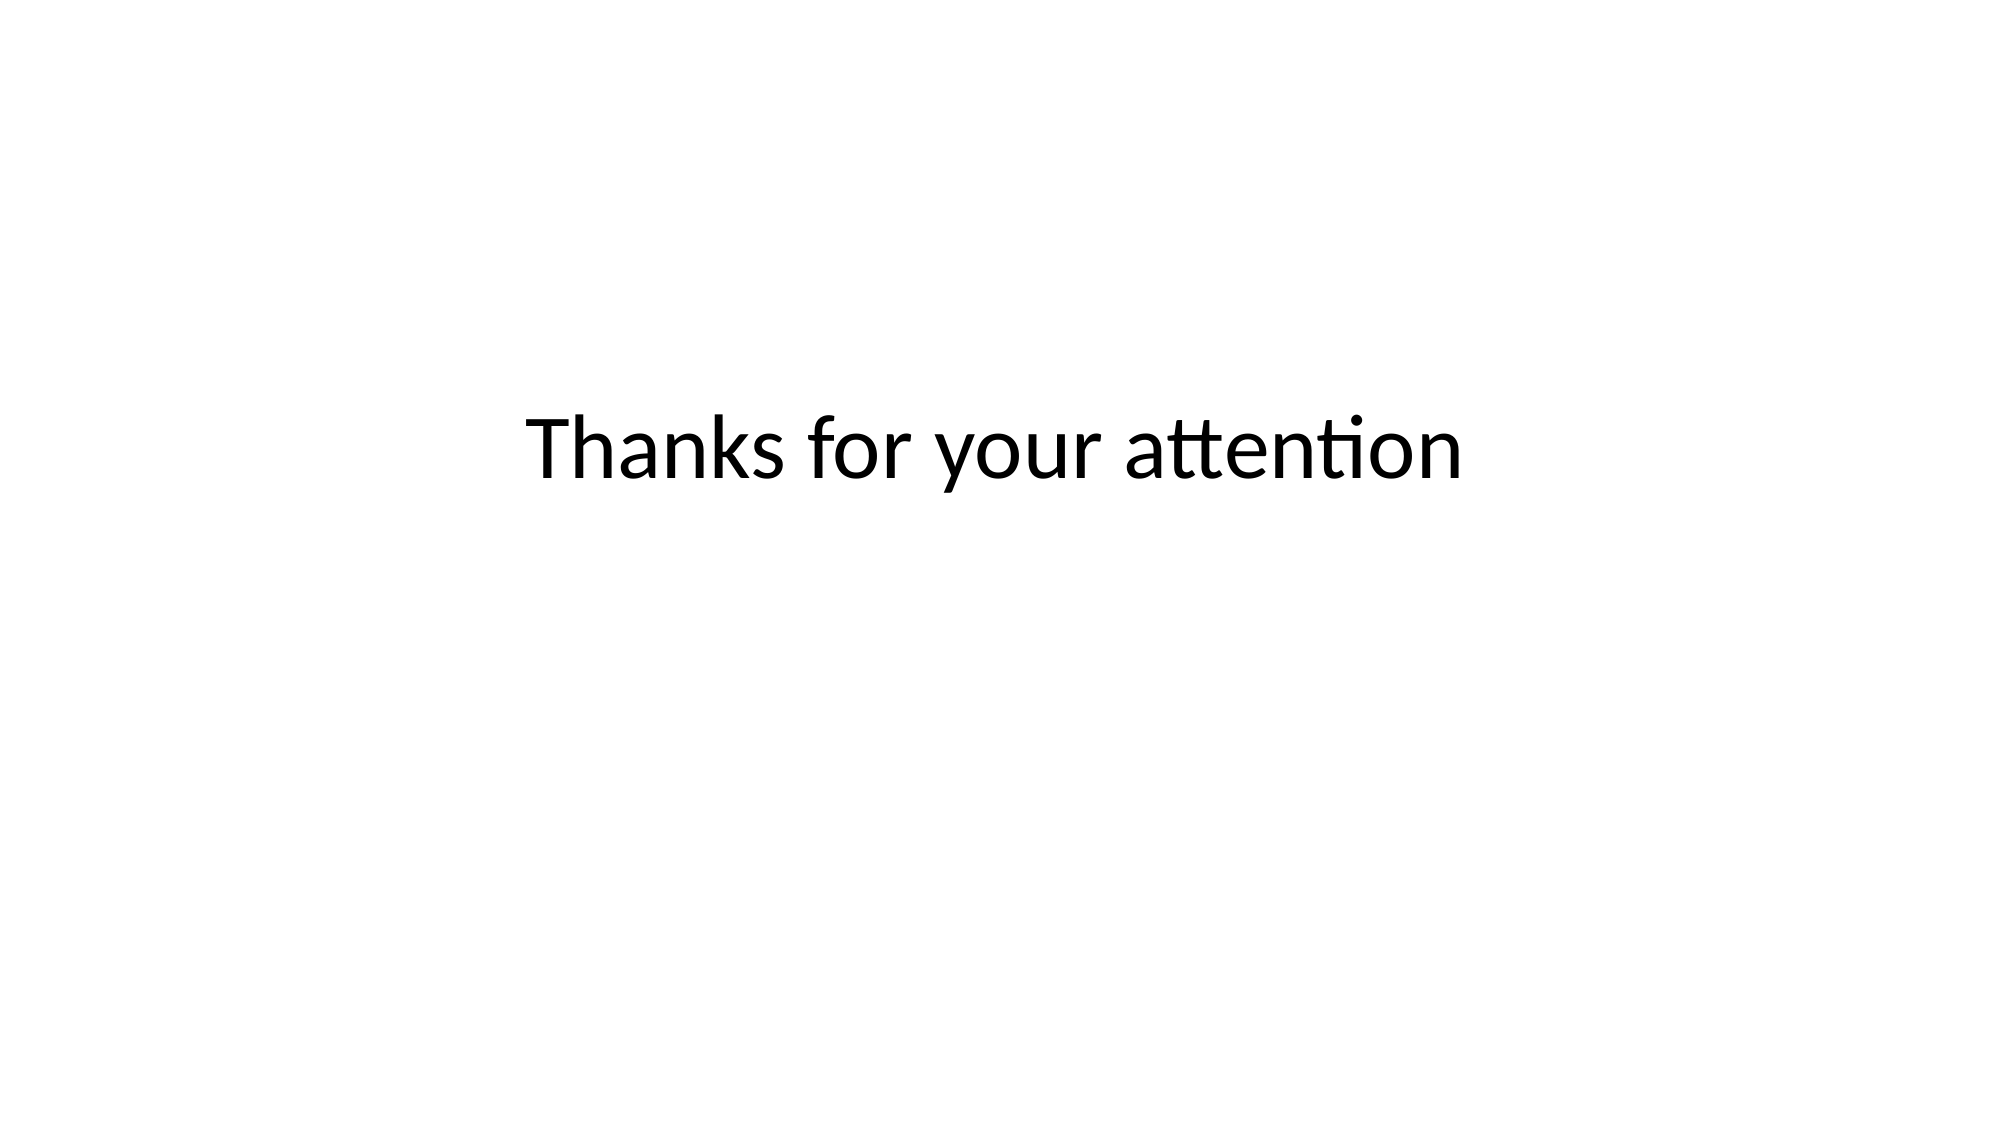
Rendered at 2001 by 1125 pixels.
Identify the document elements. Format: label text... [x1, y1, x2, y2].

title Thanks for your attention [133, 339, 1858, 558]
